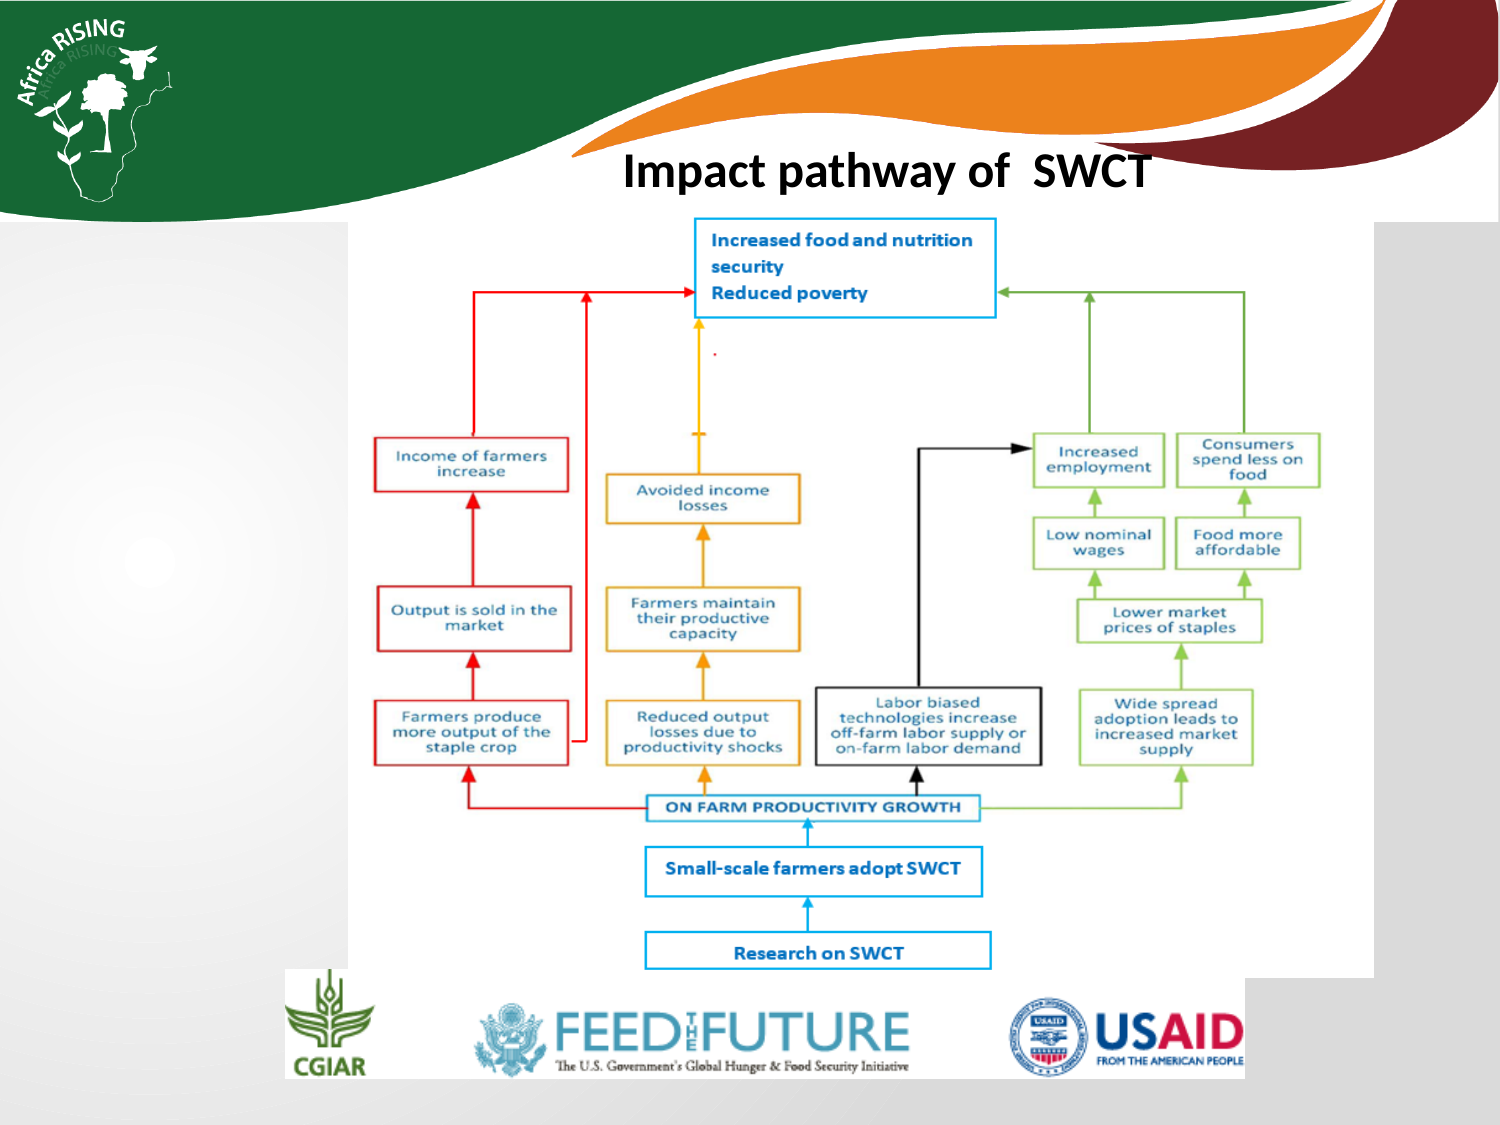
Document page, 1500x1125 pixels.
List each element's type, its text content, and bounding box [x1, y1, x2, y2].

text_box Impact pathway of SWCT [350, 129, 1425, 205]
picture [285, 996, 1245, 1079]
text_box [125, 335, 1248, 996]
picture [0, 0, 1499, 978]
